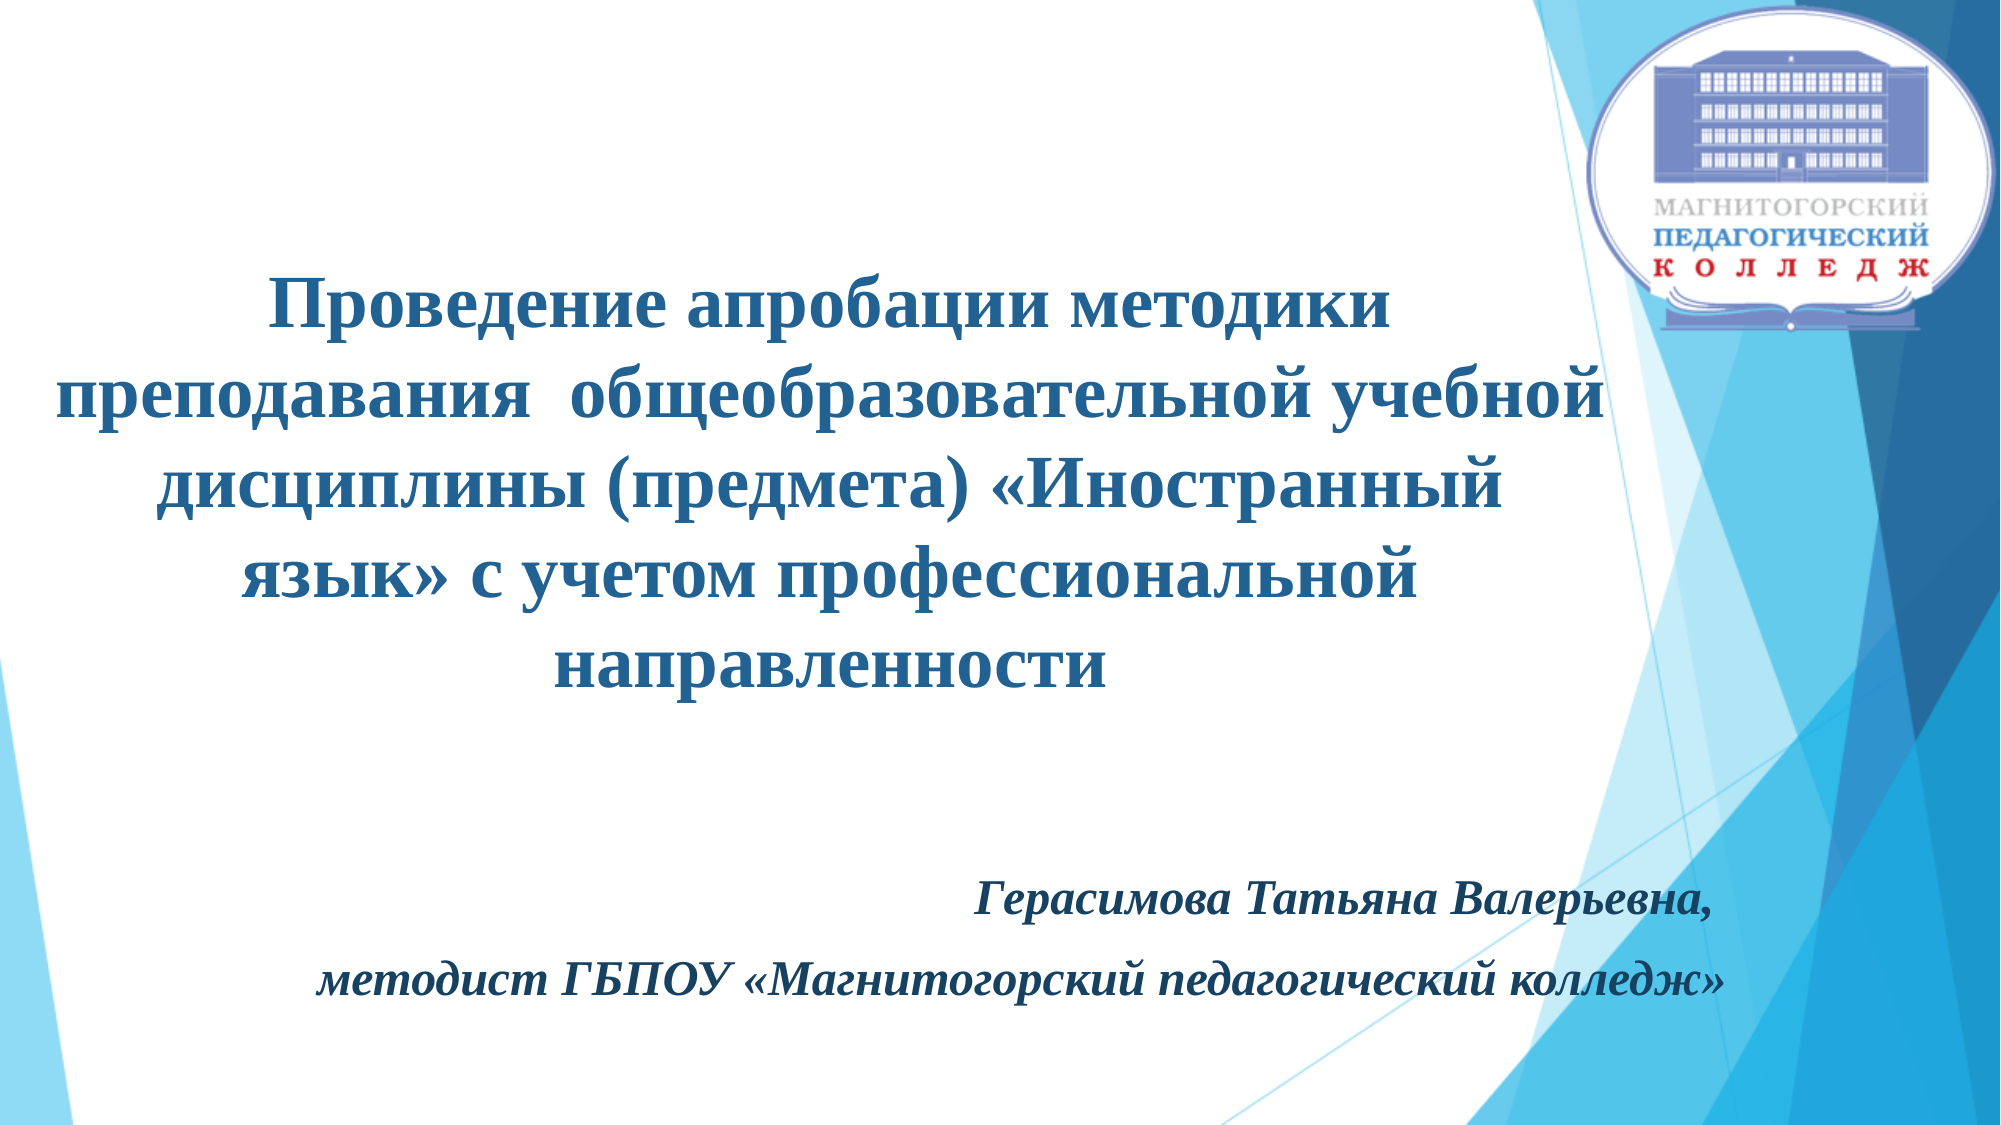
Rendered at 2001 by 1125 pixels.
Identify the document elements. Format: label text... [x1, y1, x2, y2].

title Проведение апробации методики преподавания общеобразовательной учебной дисциплины (предмета) «Иностранный язык» с учетом профессиональной направленности [34, 440, 1628, 711]
subtitle Герасимова Татьяна Валерьевна, методист ГБПОУ «Магнитогорский педагогический колледж» [267, 857, 1742, 1037]
picture [0, 0, 2001, 1125]
